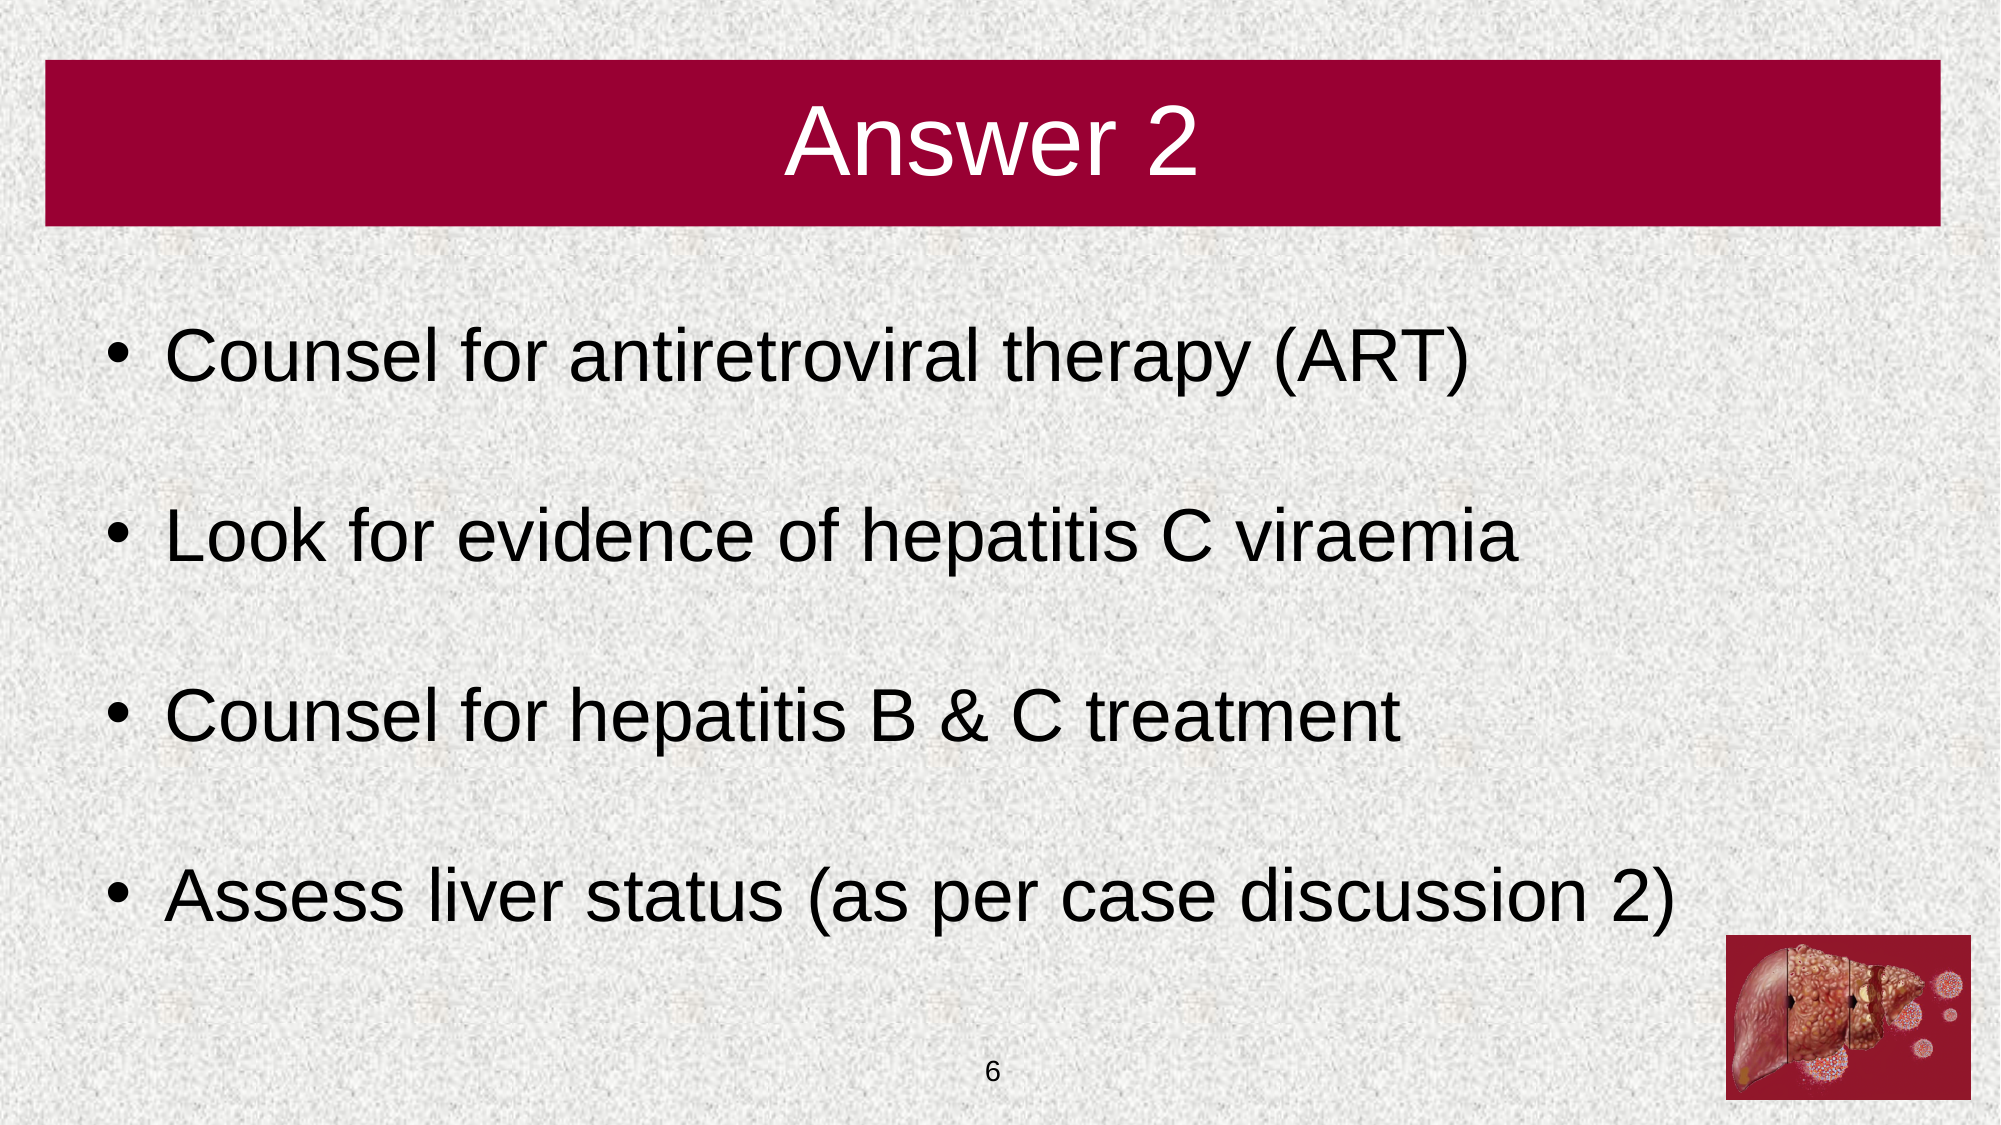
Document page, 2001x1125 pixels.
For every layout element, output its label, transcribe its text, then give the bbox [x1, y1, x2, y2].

slide_number 6 [767, 1039, 1218, 1100]
title Answer 2 [45, 59, 1941, 227]
list Counsel for antiretroviral therapy (ART) Look for evidence of hepatitis C viraemia Counsel for hepatitis B & C treatment Assess liver status (as per case discussion 2) [90, 299, 1880, 1040]
picture [0, 0, 2001, 1125]
